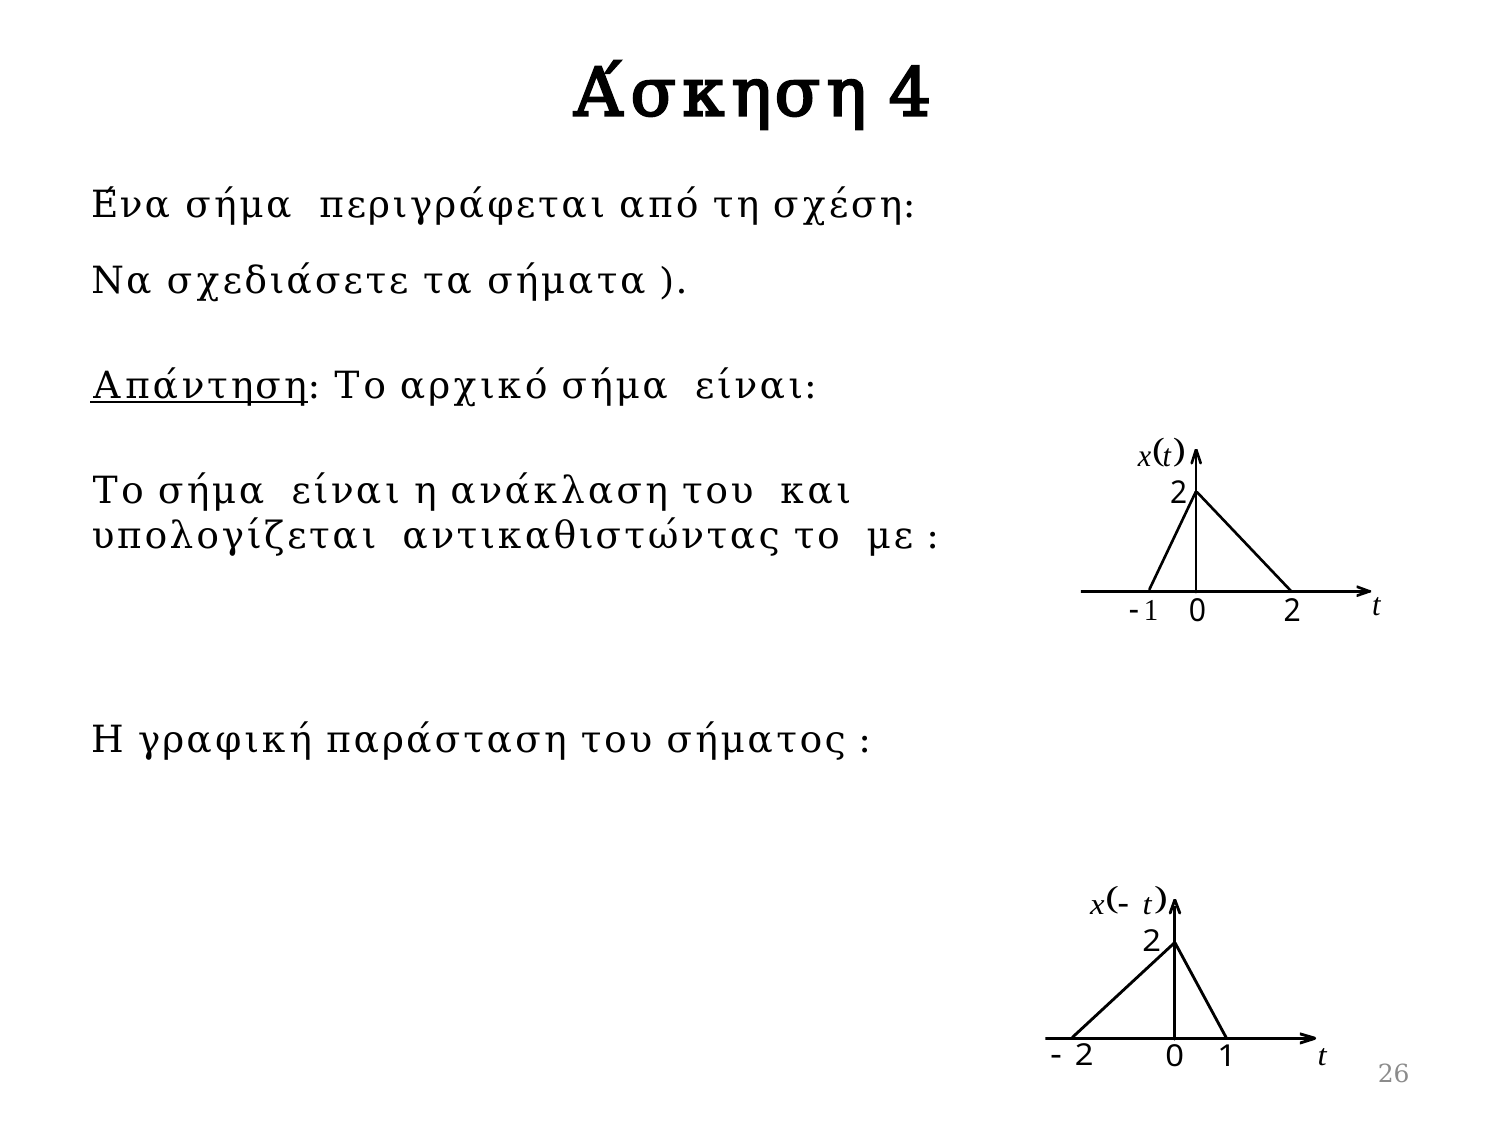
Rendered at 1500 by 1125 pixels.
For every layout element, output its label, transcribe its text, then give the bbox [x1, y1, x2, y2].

title Άσκηση 4 [75, 19, 1425, 159]
picture [1080, 432, 1389, 634]
picture [1045, 881, 1335, 1074]
slide_number 26 [1222, 1042, 1425, 1103]
